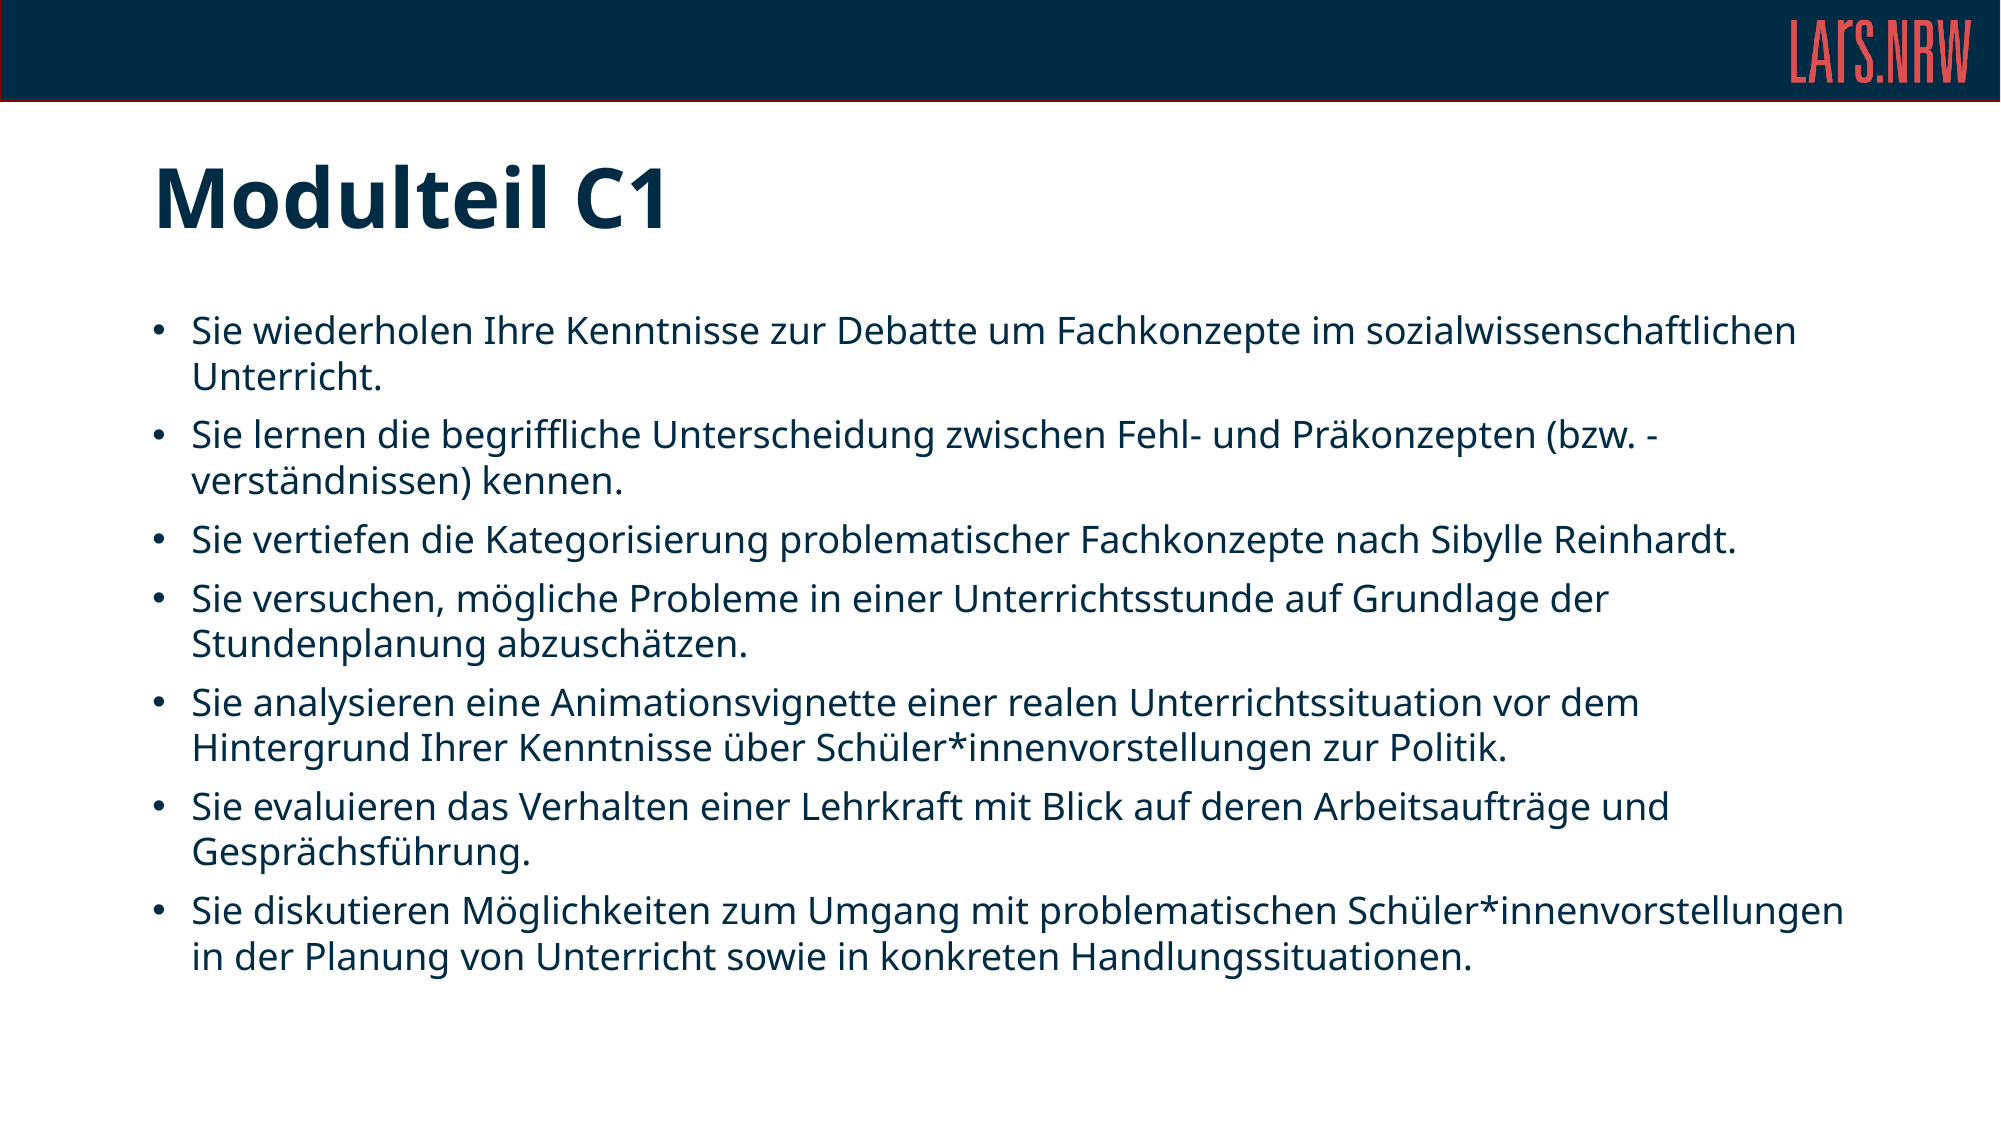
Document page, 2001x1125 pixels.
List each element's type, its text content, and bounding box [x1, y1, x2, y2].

title Modulteil C1 [137, 126, 1863, 278]
picture [1773, 6, 1977, 99]
list Sie wiederholen Ihre Kenntnisse zur Debatte um Fachkonzepte im sozialwissenschaftlichen Unterricht. Sie lernen die begriffliche Unterscheidung zwischen Fehl- und Präkonzepten (bzw. -verständnissen) kennen. Sie vertiefen die Kategorisierung problematischer Fachkonzepte nach Sibylle Reinhardt. Sie versuchen, mögliche Probleme in einer Unterrichtsstunde auf Grundlage der Stundenplanung abzuschätzen. Sie analysieren eine Animationsvignette einer realen Unterrichtssituation vor dem Hintergrund Ihrer Kenntnisse über Schüler*innenvorstellungen zur Politik. Sie evaluieren das Verhalten einer Lehrkraft mit Blick auf deren Arbeitsaufträge und Gesprächsführung. Sie diskutieren Möglichkeiten zum Umgang mit problematischen Schüler*innenvorstellungen in der Planung von Unterricht sowie in konkreten Handlungssituationen. [137, 299, 1863, 1014]
